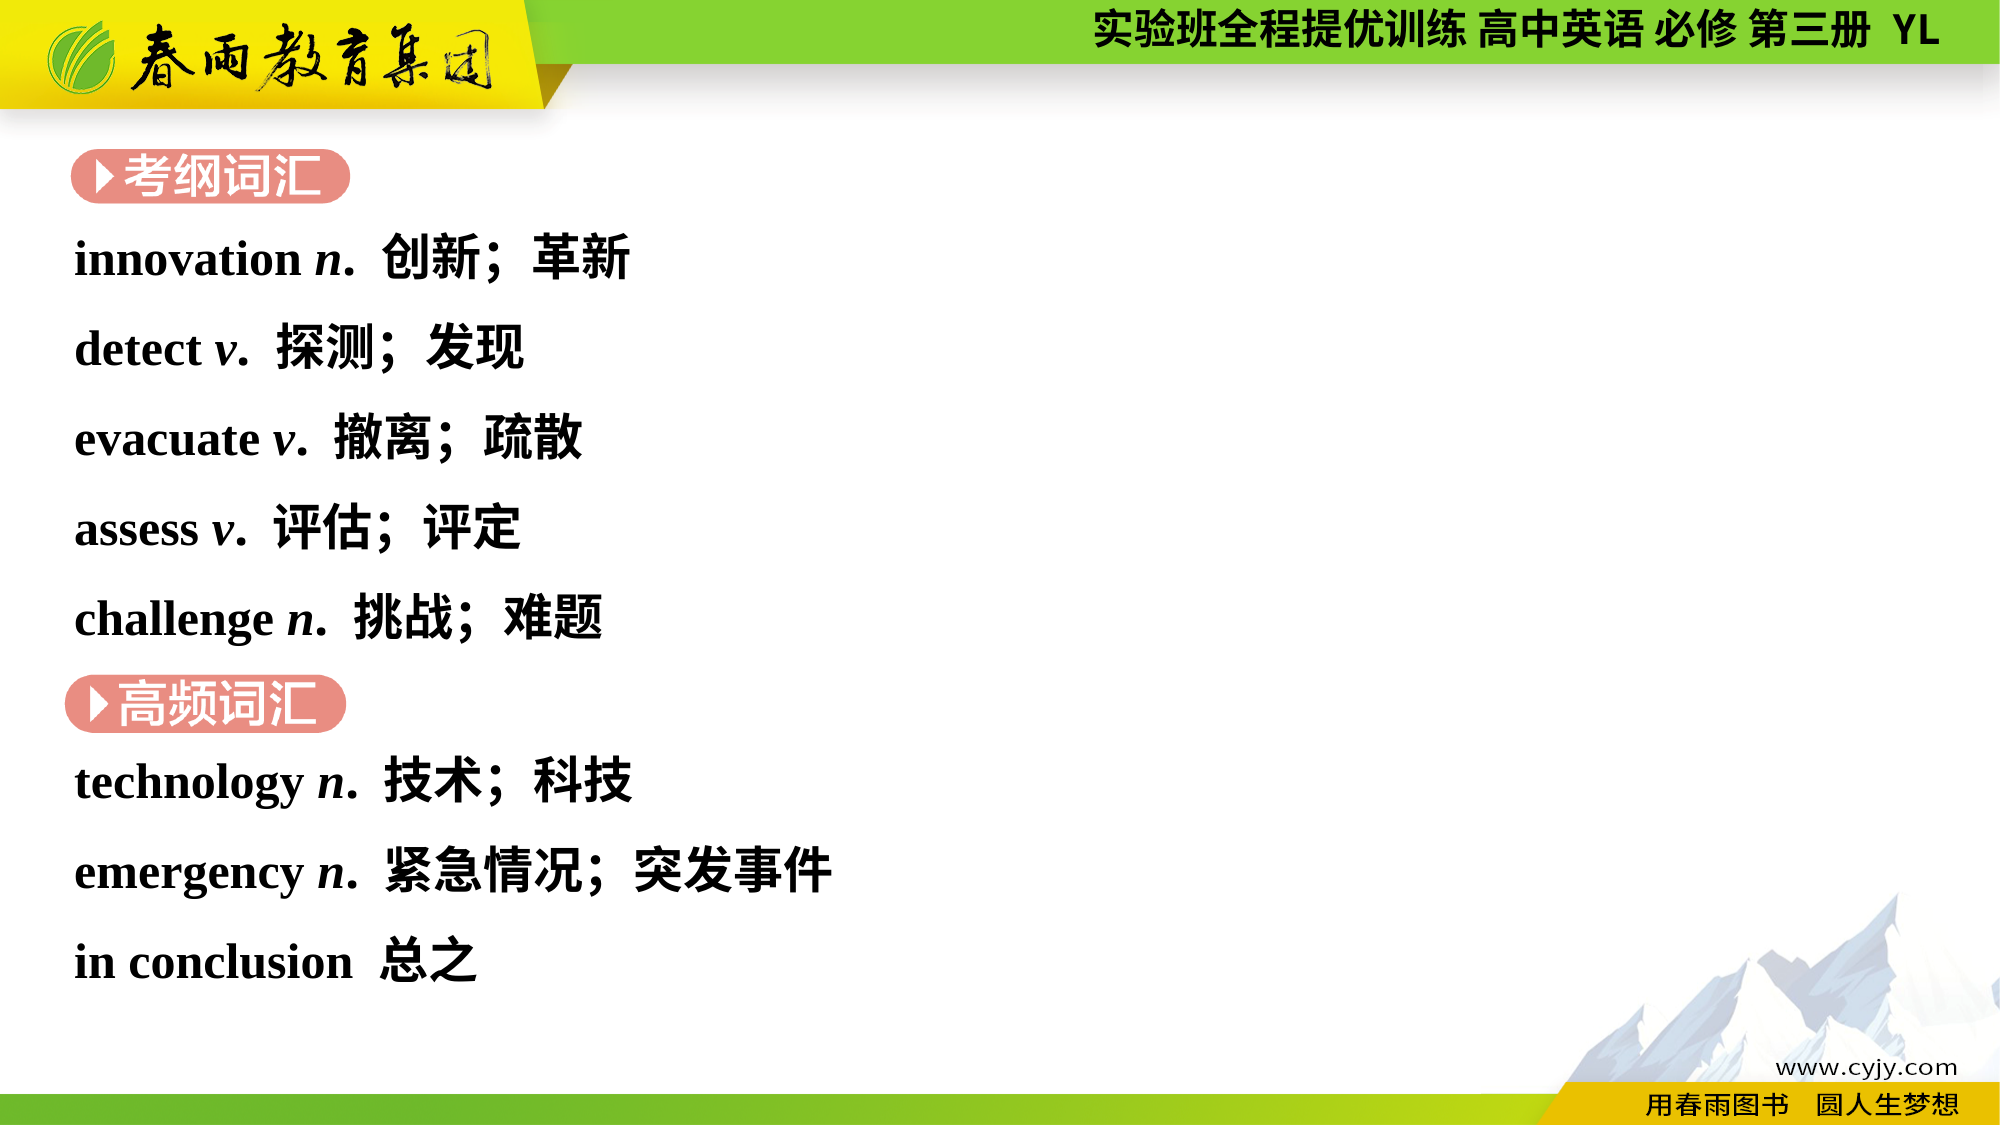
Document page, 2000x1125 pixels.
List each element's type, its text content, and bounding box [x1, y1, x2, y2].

list innovation n. 创新；革新 detect v. 探测；发现 evacuate v. 撤离；疏散 assess v. 评估；评定 challenge n. 挑战；难题 [59, 187, 1944, 657]
text_box technology n. 技术；科技 emergency n. 紧急情况；突发事件 in conclusion 总之 [59, 711, 1944, 997]
picture [0, 0, 2000, 1125]
